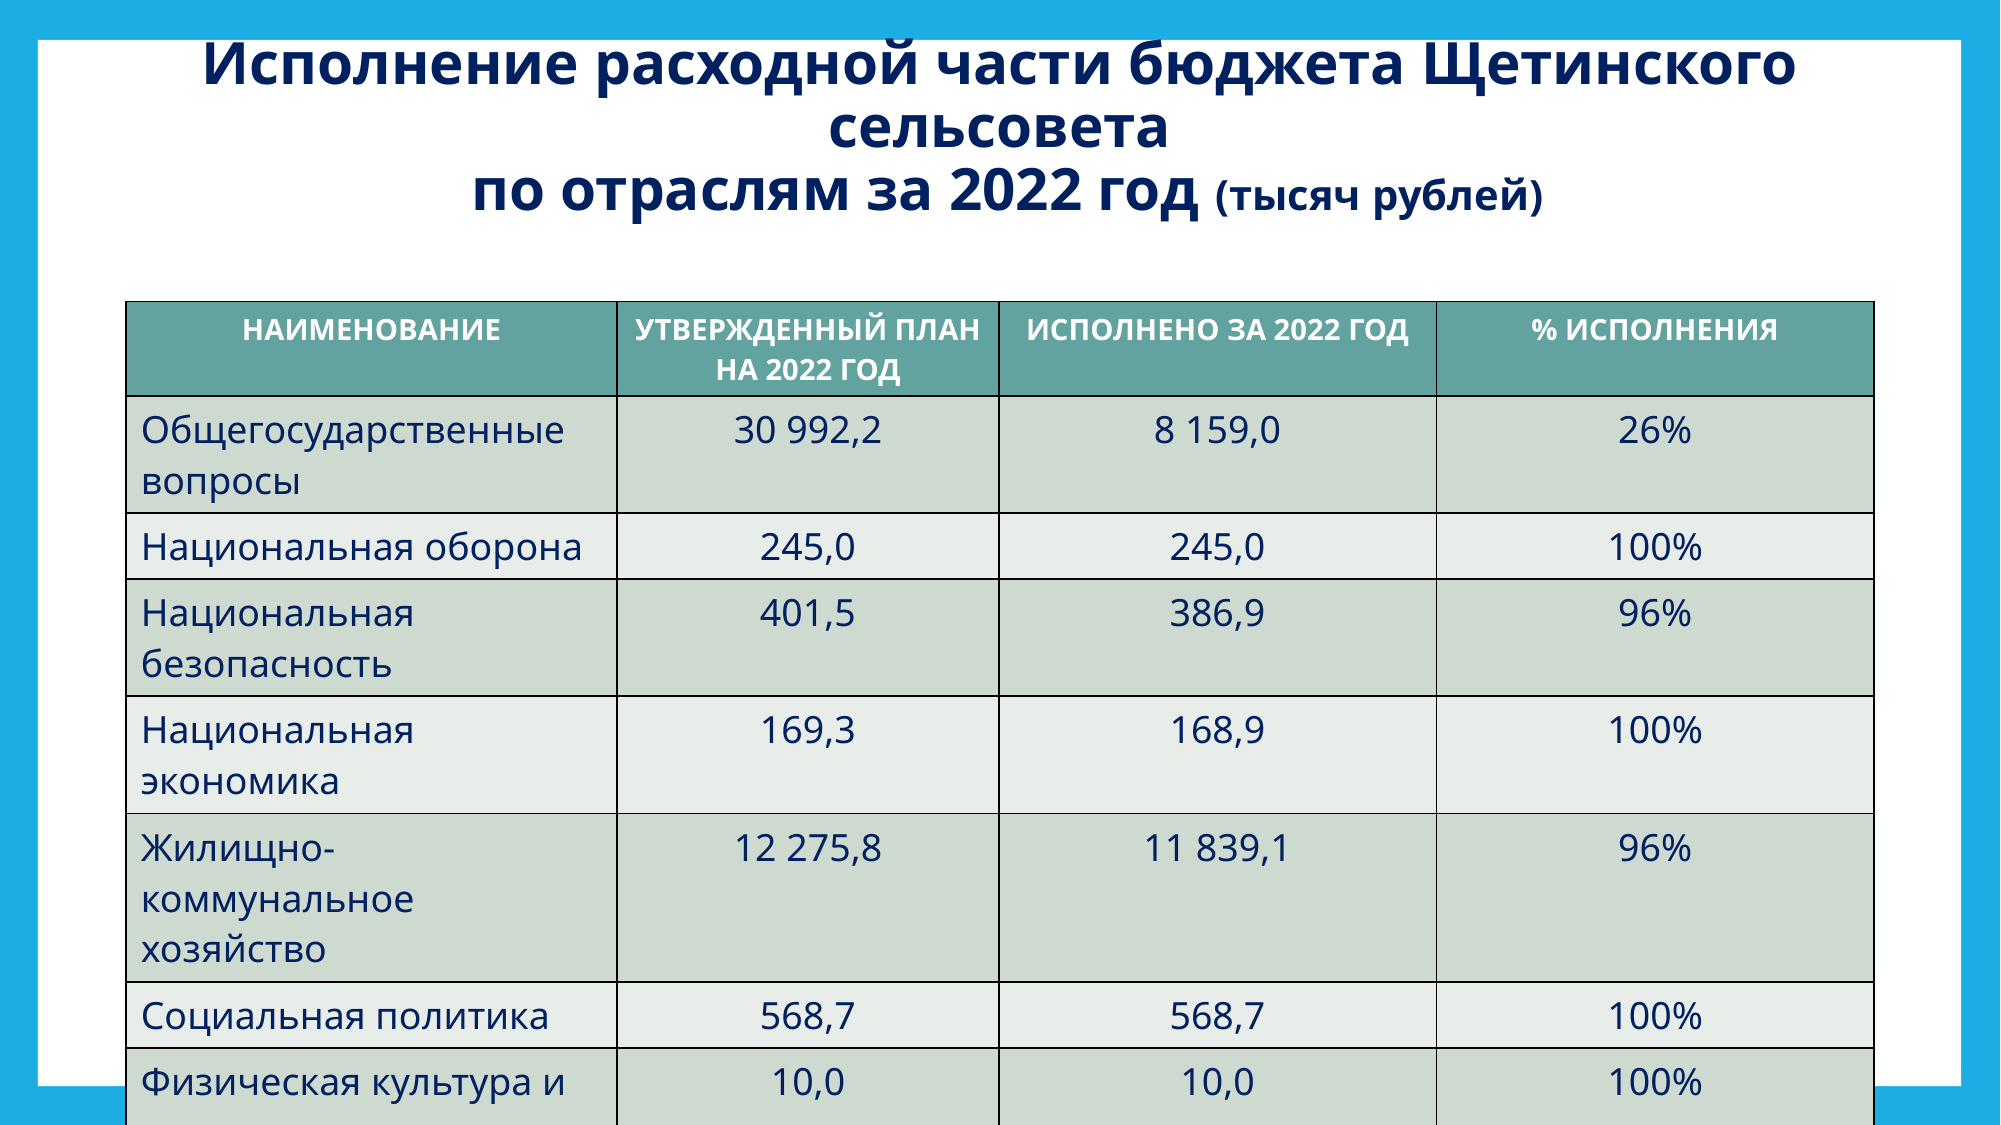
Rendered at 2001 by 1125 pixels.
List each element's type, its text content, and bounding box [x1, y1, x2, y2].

title Исполнение расходной части бюджета Щетинского сельсовета по отраслям за 2022 год (тысяч рублей) [137, 59, 1863, 199]
table_cell Физическая культура и спорт [127, 1049, 616, 1125]
table_cell 96% [1437, 814, 1873, 981]
table_cell Национальная безопасность [127, 580, 616, 695]
table_cell 100% [1437, 1049, 1873, 1125]
table_cell 100% [1437, 697, 1873, 813]
table_cell Жилищно-коммунальное хозяйство [127, 814, 616, 981]
table_cell Национальная оборона [127, 514, 616, 578]
table_header НАИМЕНОВАНИЕ [127, 302, 616, 395]
table_cell Национальная экономика [127, 697, 616, 813]
table_cell 245,0 [1000, 514, 1436, 578]
table_cell 401,5 [618, 580, 998, 695]
table_cell 100% [1437, 514, 1873, 578]
table_cell Социальная политика [127, 983, 616, 1047]
table_cell 100% [1437, 983, 1873, 1047]
table_cell 169,3 [618, 697, 998, 813]
table_cell 26% [1437, 397, 1873, 512]
table_cell 386,9 [1000, 580, 1436, 695]
table_cell 12 275,8 [618, 814, 998, 981]
table_cell 8 159,0 [1000, 397, 1436, 512]
table_header % ИСПОЛНЕНИЯ [1437, 302, 1873, 395]
table_cell 96% [1437, 580, 1873, 695]
table_cell 30 992,2 [618, 397, 998, 512]
table_cell 168,9 [1000, 697, 1436, 813]
table_cell 11 839,1 [1000, 814, 1436, 981]
table_cell Общегосударственные вопросы [127, 397, 616, 512]
table_cell 568,7 [1000, 983, 1436, 1047]
table_header УТВЕРЖДЕННЫЙ ПЛАН НА 2022 ГОД [618, 302, 998, 395]
table_cell 10,0 [1000, 1049, 1436, 1125]
table_cell 245,0 [618, 514, 998, 578]
table_cell 10,0 [618, 1049, 998, 1125]
table_cell 568,7 [618, 983, 998, 1047]
table_header ИСПОЛНЕНО ЗА 2022 ГОД [1000, 302, 1436, 395]
